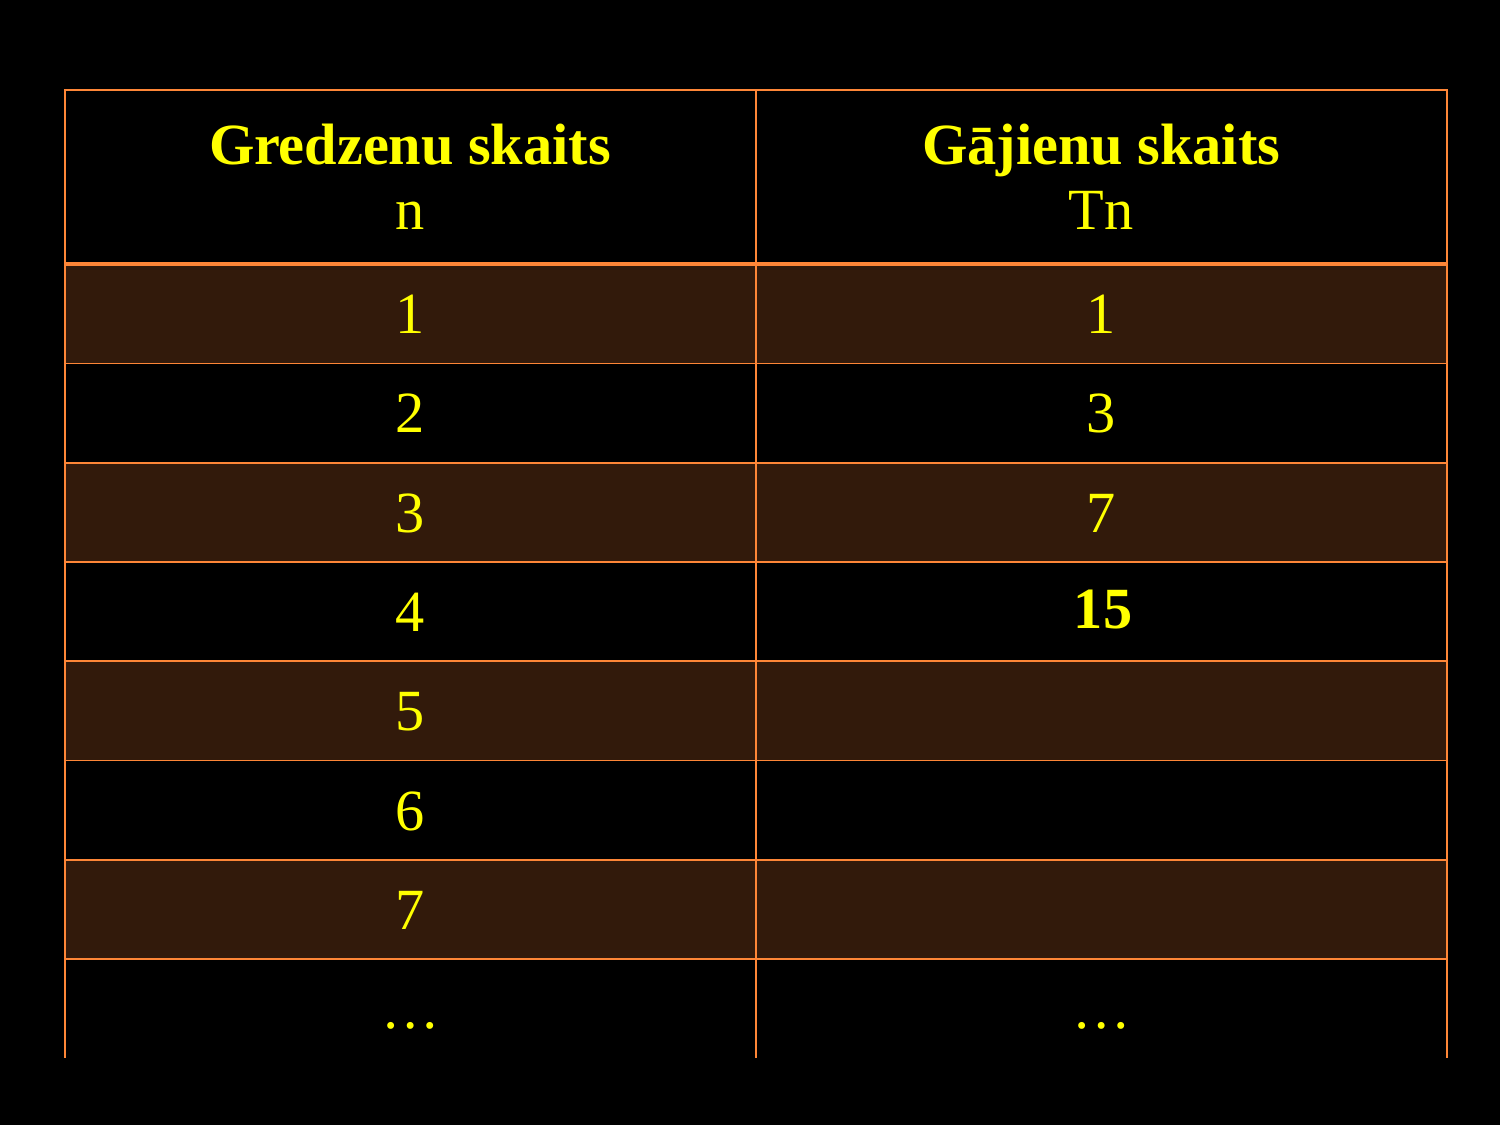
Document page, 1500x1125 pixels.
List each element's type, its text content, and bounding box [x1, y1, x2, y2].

table_cell 7 [757, 464, 1446, 561]
table_cell … [66, 960, 755, 1058]
table_header Gājienu skaits Tn [757, 91, 1446, 262]
table_cell 2 [66, 364, 755, 462]
table_cell [757, 662, 1446, 760]
table_cell 3 [757, 364, 1446, 462]
table_cell [757, 761, 1446, 859]
table_cell 1 [66, 266, 755, 363]
table_cell 4 [66, 563, 755, 660]
table_cell [757, 861, 1446, 958]
table_cell 6 [66, 761, 755, 859]
text_box 15 [1002, 562, 1204, 648]
table_cell … [757, 960, 1446, 1058]
table_cell 5 [66, 662, 755, 760]
table_header Gredzenu skaits n [66, 91, 755, 262]
table_cell 3 [66, 464, 755, 561]
table_cell [757, 563, 1446, 660]
table_cell 1 [757, 266, 1446, 363]
table_cell 7 [66, 861, 755, 958]
